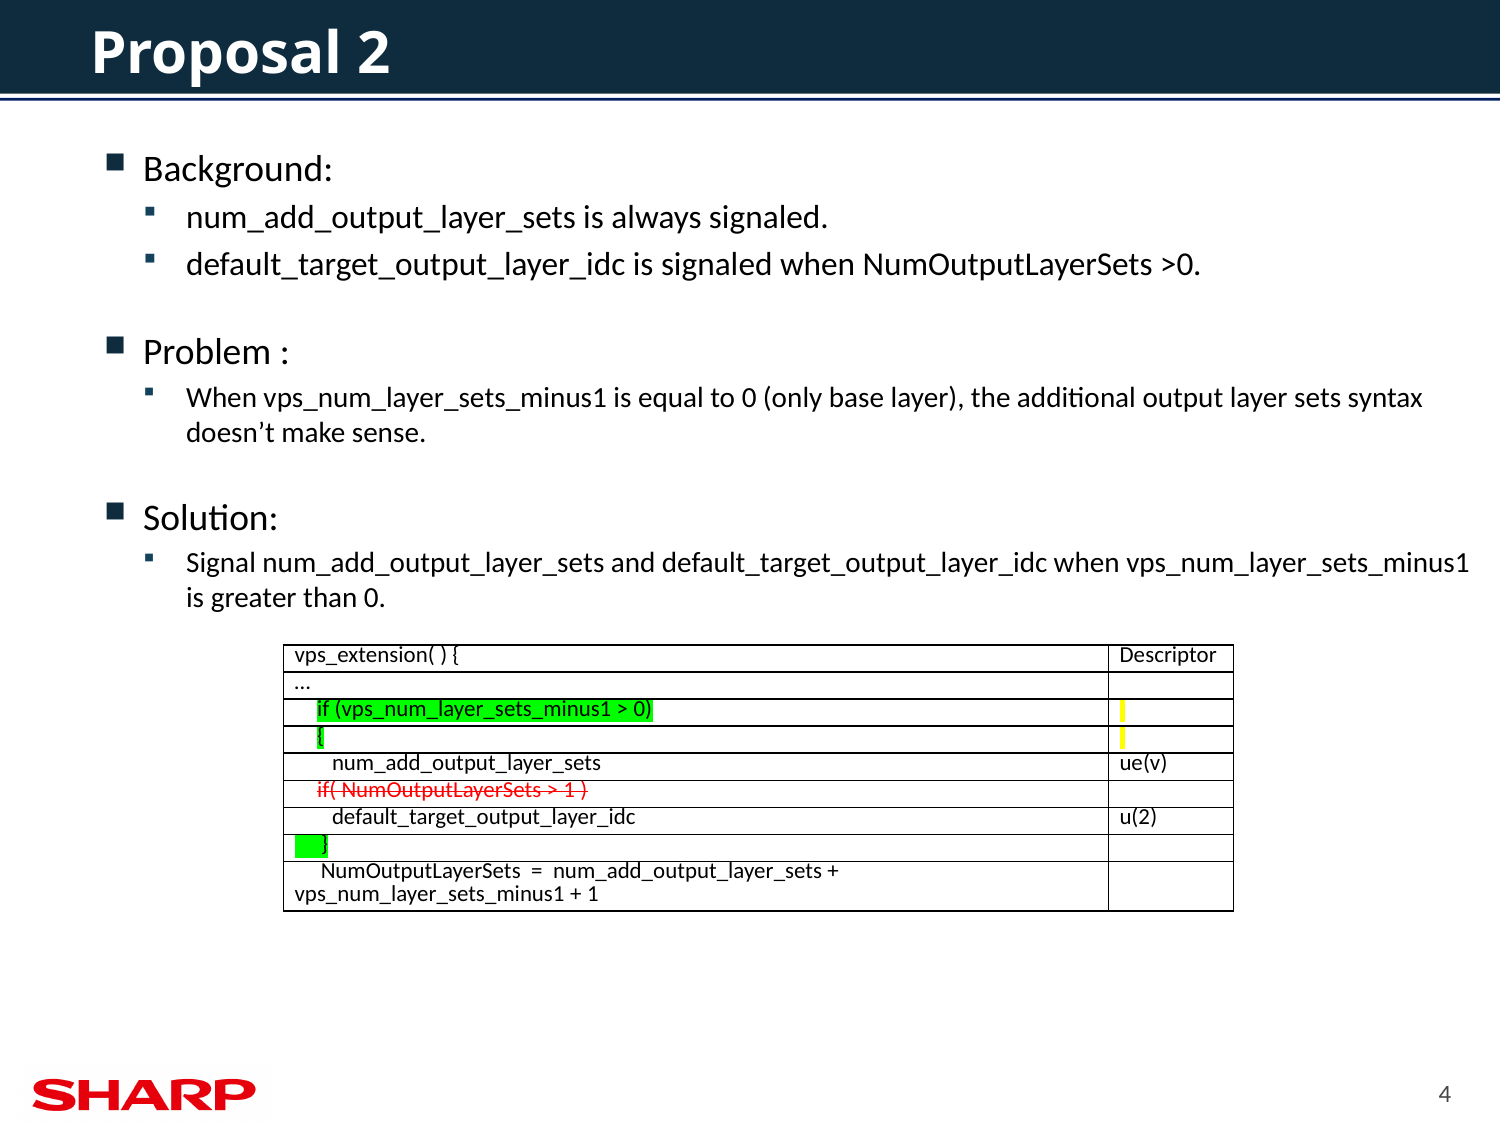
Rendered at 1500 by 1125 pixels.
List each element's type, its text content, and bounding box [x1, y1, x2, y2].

title Proposal 2 [74, 15, 1426, 85]
table_cell [1109, 835, 1233, 861]
table_cell if (vps_num_layer_sets_minus1 > 0) [284, 700, 1108, 725]
table_cell [1109, 673, 1233, 698]
table_cell { [284, 727, 1108, 752]
slide_number 4 [1345, 1062, 1467, 1108]
table_header vps_extension( ) { [284, 646, 1108, 671]
table_cell [1109, 727, 1233, 752]
table_cell u(2) [1109, 808, 1233, 834]
table_cell } [284, 835, 1108, 861]
table_cell … [284, 673, 1108, 698]
table_cell default_target_output_layer_idc [284, 808, 1108, 834]
table_cell [1109, 781, 1233, 807]
table_cell [1109, 862, 1233, 910]
table_cell [1109, 700, 1233, 725]
table_cell NumOutputLayerSets = num_add_output_layer_sets + vps_num_layer_sets_minus1 + 1 [284, 862, 1108, 910]
table_cell num_add_output_layer_sets [284, 754, 1108, 780]
table_cell ue(v) [1109, 754, 1233, 780]
table_header Descriptor [1109, 646, 1233, 671]
table_cell if( NumOutputLayerSets > 1 ) [284, 781, 1108, 807]
list Background: num_add_output_layer_sets is always signaled. default_target_output_layer_idc is signaled when NumOutputLayerSets >0. Problem : When vps_num_layer_sets_minus1 is equal to 0 (only base layer), the additional output layer sets syntax doesn’t make sense. Solution: Signal num_add_output_layer_sets and default_target_output_layer_idc when vps_num_layer_sets_minus1 is greater than 0. [74, 128, 1500, 1051]
picture [17, 1064, 271, 1125]
